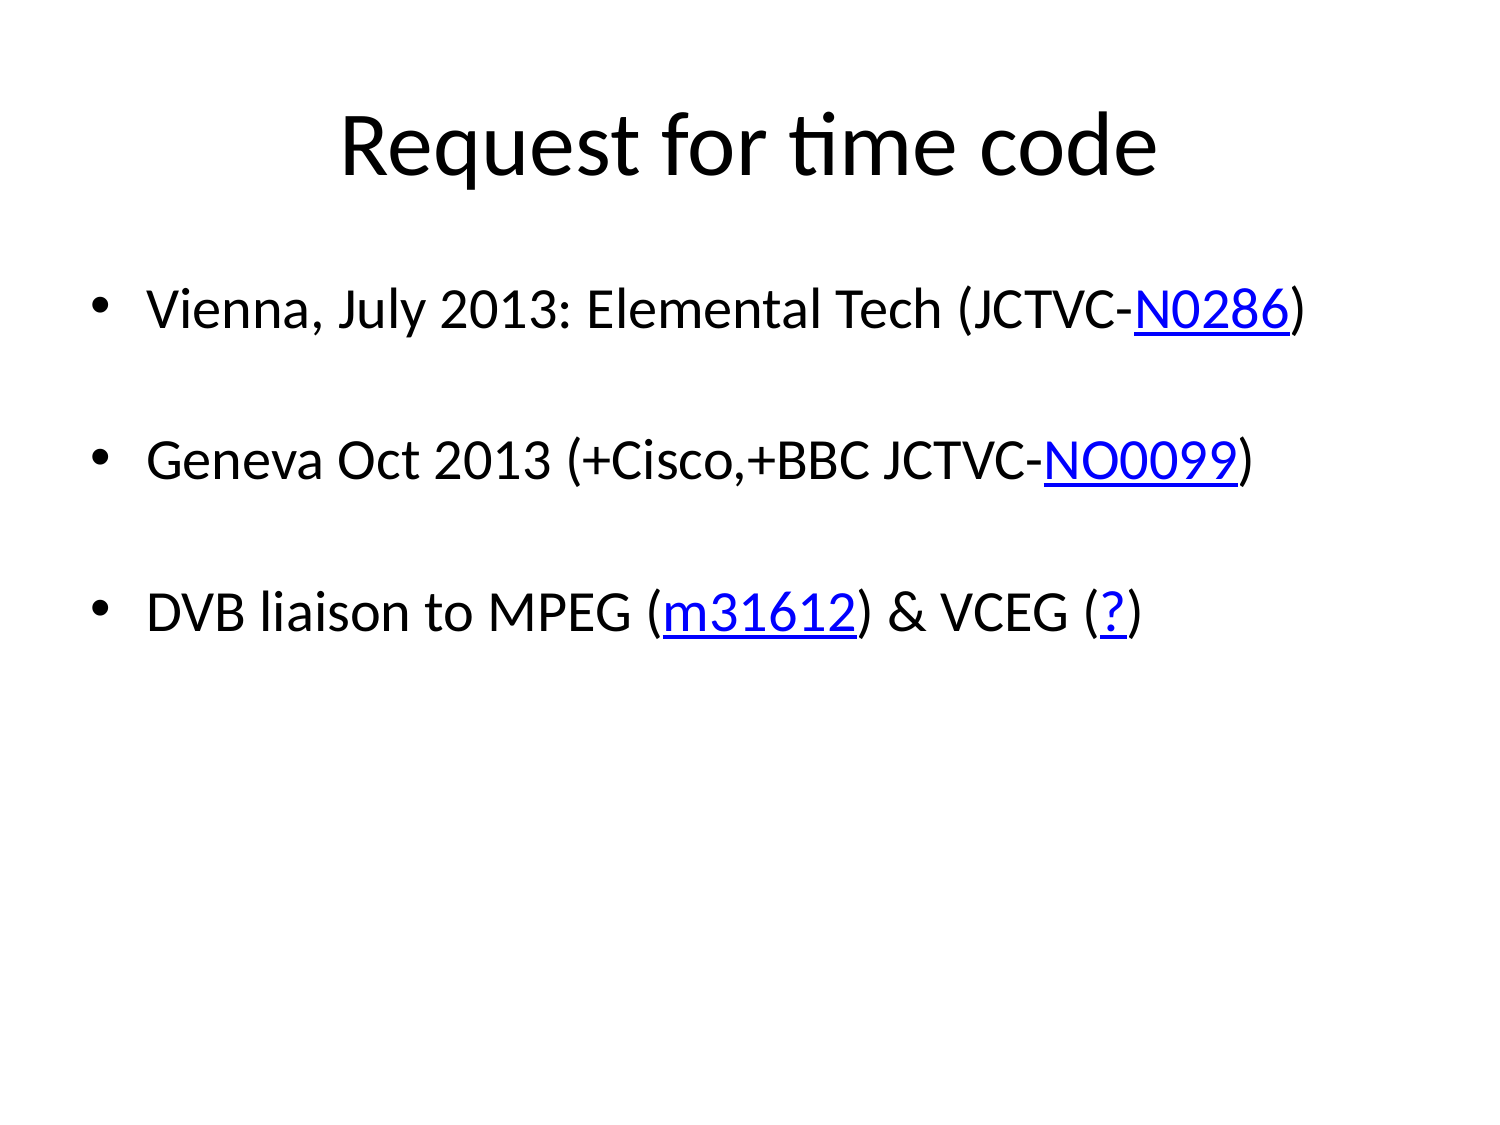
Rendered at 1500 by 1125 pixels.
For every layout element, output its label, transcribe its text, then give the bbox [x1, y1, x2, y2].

title Request for time code [75, 45, 1425, 233]
list Vienna, July 2013: Elemental Tech (JCTVC-N0286) Geneva Oct 2013 (+Cisco,+BBC JCTVC-NO0099) DVB liaison to MPEG (m31612) & VCEG (?) [75, 262, 1425, 1005]
